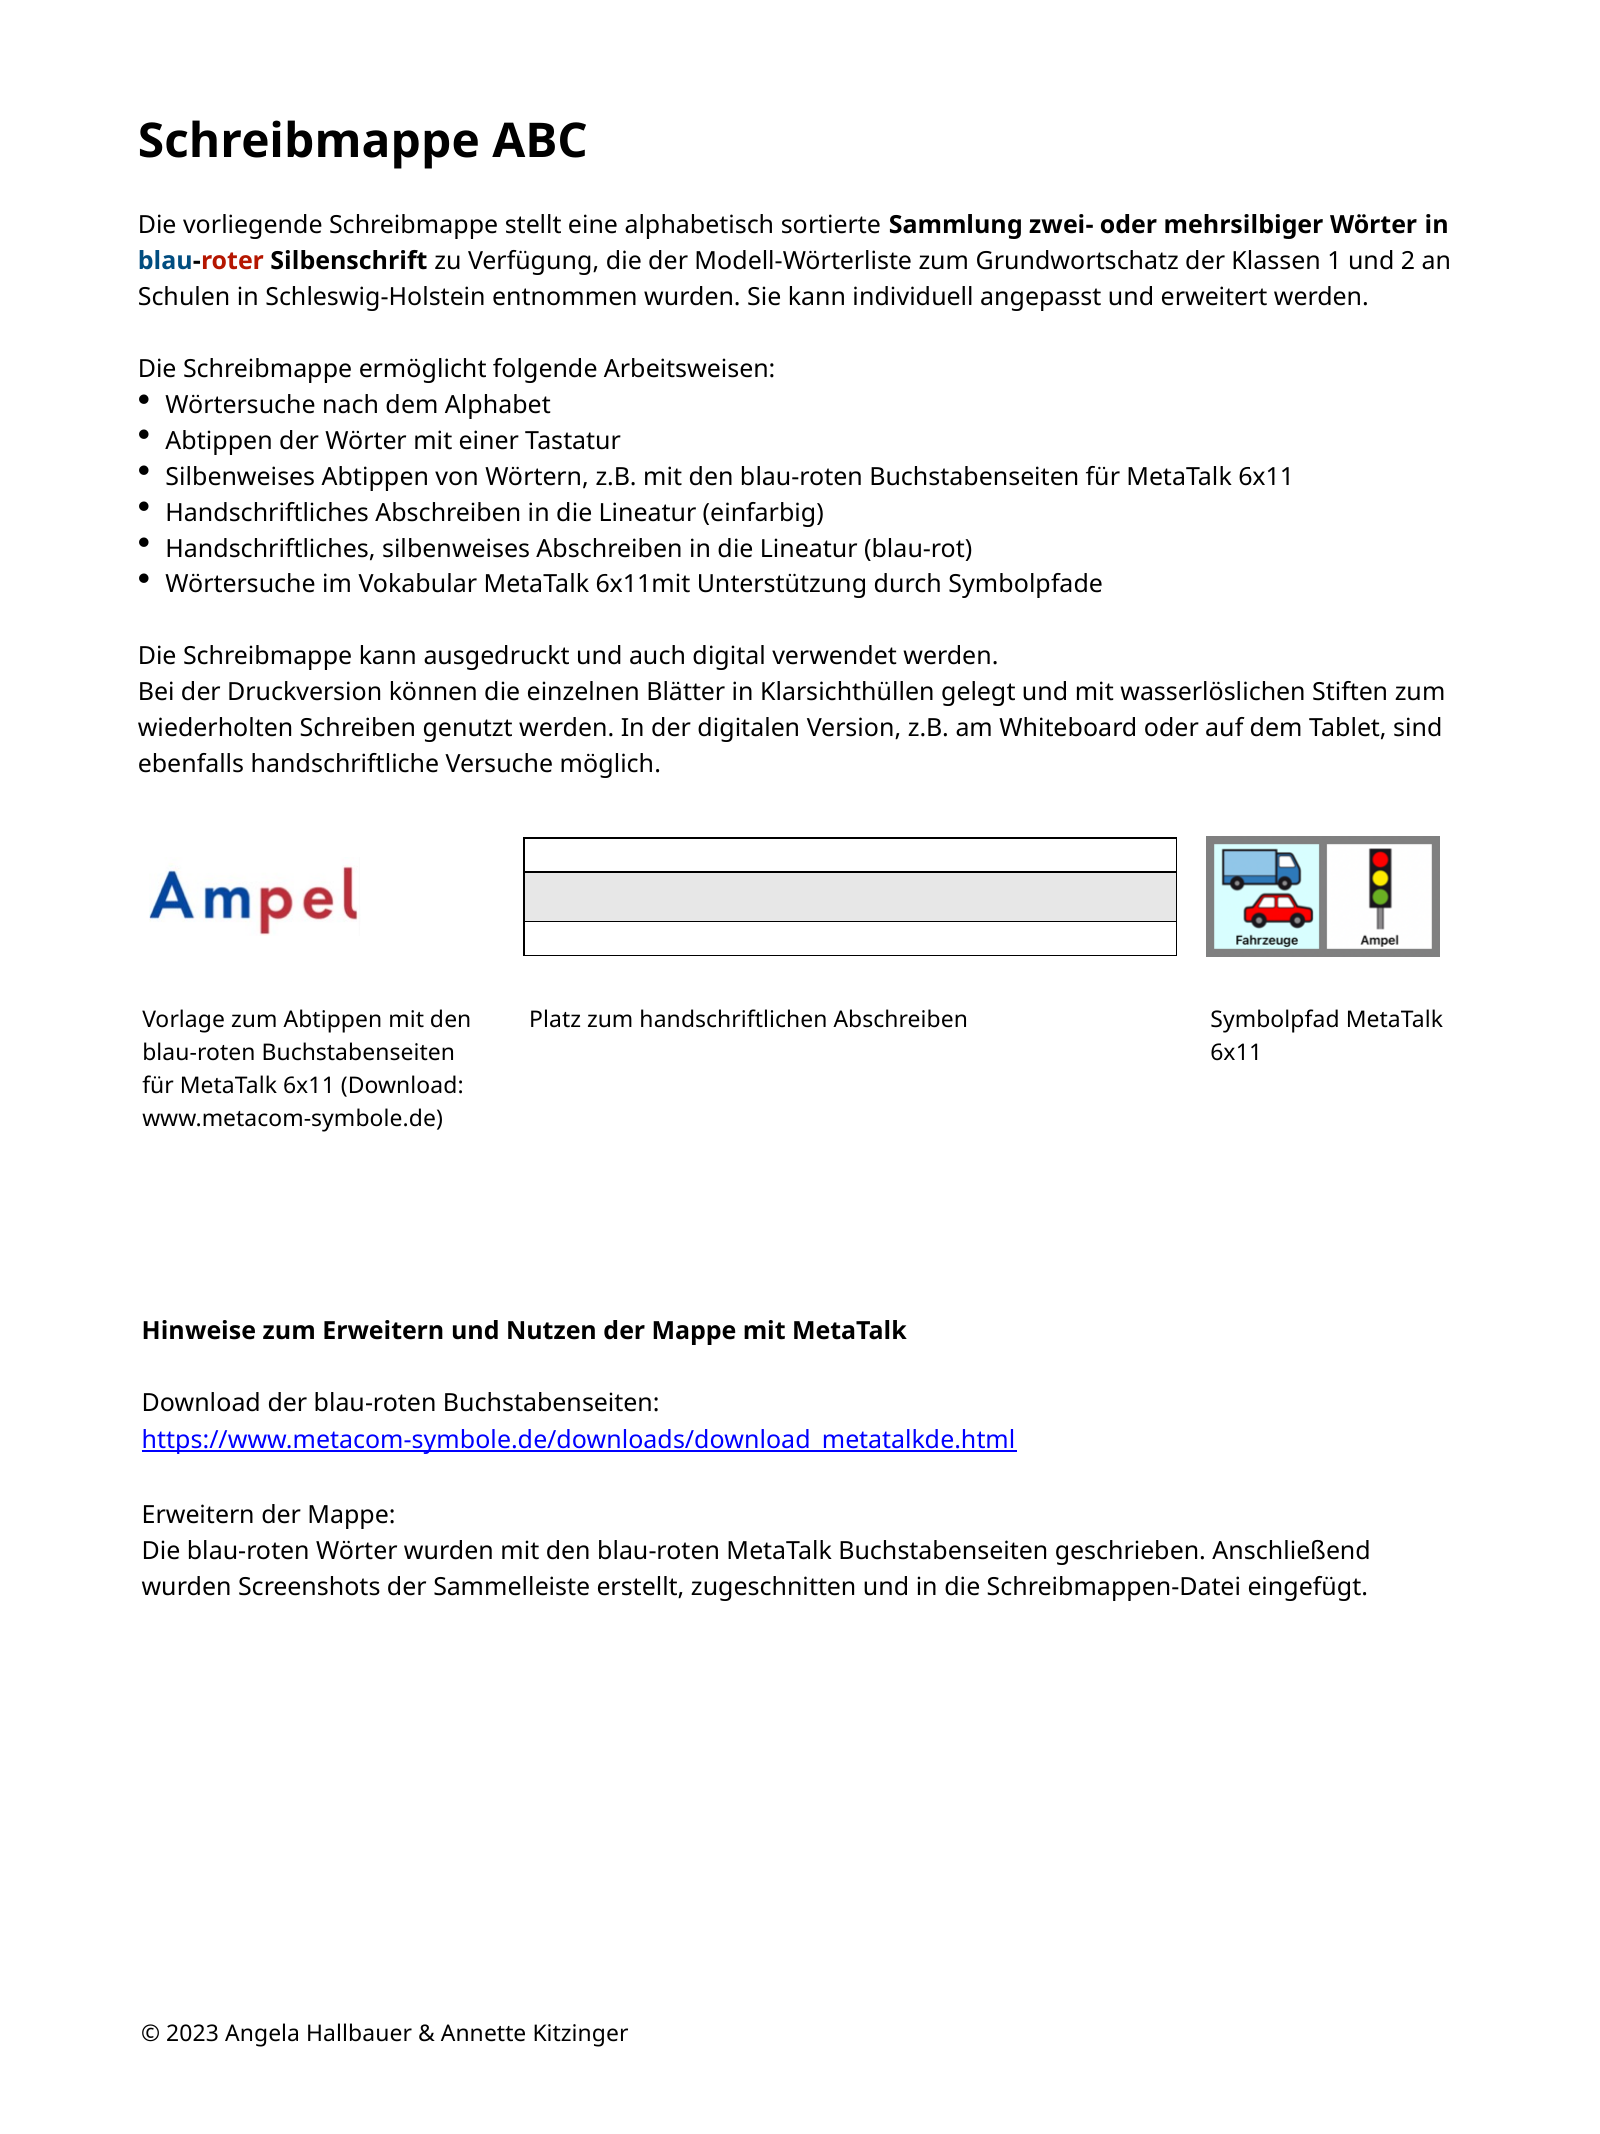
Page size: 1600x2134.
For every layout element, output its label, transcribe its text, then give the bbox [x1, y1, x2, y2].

picture [148, 857, 361, 936]
text_box Symbolpfad MetaTalk 6x11 [1204, 993, 1500, 1072]
text_box Schreibmappe ABC Die vorliegende Schreibmappe stellt eine alphabetisch sortierte Sammlung zwei- oder mehrsilbiger Wörter in blau-roter Silbenschrift zu Verfügung, die der Modell-Wörterliste zum Grundwortschatz der Klassen 1 und 2 an Schulen in Schleswig-Holstein entnommen wurden. Sie kann individuell angepasst und erweitert werden. Die Schreibmappe ermöglicht folgende Arbeitsweisen: Wörtersuche nach dem Alphabet Abtippen der Wörter mit einer Tastatur Silbenweises Abtippen von Wörtern, z.B. mit den blau-roten Buchstabenseiten für MetaTalk 6x11 Handschriftliches Abschreiben in die Lineatur (einfarbig) Handschriftliches, silbenweises Abschreiben in die Lineatur (blau-rot) Wörtersuche im Vokabular MetaTalk 6x11mit Unterstützung durch Symbolpfade Die Schreibmappe kann ausgedruckt und auch digital verwendet werden. Bei der Druckversion können die einzelnen Blätter in Klarsichthüllen gelegt und mit wasserlöslichen Stiften zum wiederholten Schreiben genutzt werden. In der digitalen Version, z.B. am Whiteboard oder auf dem Tablet, sind ebenfalls handschriftliche Versuche möglich. [131, 91, 1469, 784]
text_box Hinweise zum Erweitern und Nutzen der Mappe mit MetaTalk Download der blau-roten Buchstabenseiten: https://www.metacom-symbole.de/downloads/download_metatalkde.html Erweitern der Mappe: Die blau-roten Wörter wurden mit den blau-roten MetaTalk Buchstabenseiten geschrieben. Anschließend wurden Screenshots der Sammelleiste erstellt, zugeschnitten und in die Schreibmappen-Datei eingefügt. [135, 1302, 1472, 1679]
picture [1206, 836, 1440, 958]
text_box © 2023 Angela Hallbauer & Annette Kitzinger [134, 2007, 643, 2053]
text_box Vorlage zum Abtippen mit den blau-roten Buchstabenseiten für MetaTalk 6x11 (Download: www.metacom-symbole.de) [136, 993, 497, 1138]
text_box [523, 837, 1177, 956]
text_box Platz zum handschriftlichen Abschreiben [522, 993, 1178, 1039]
